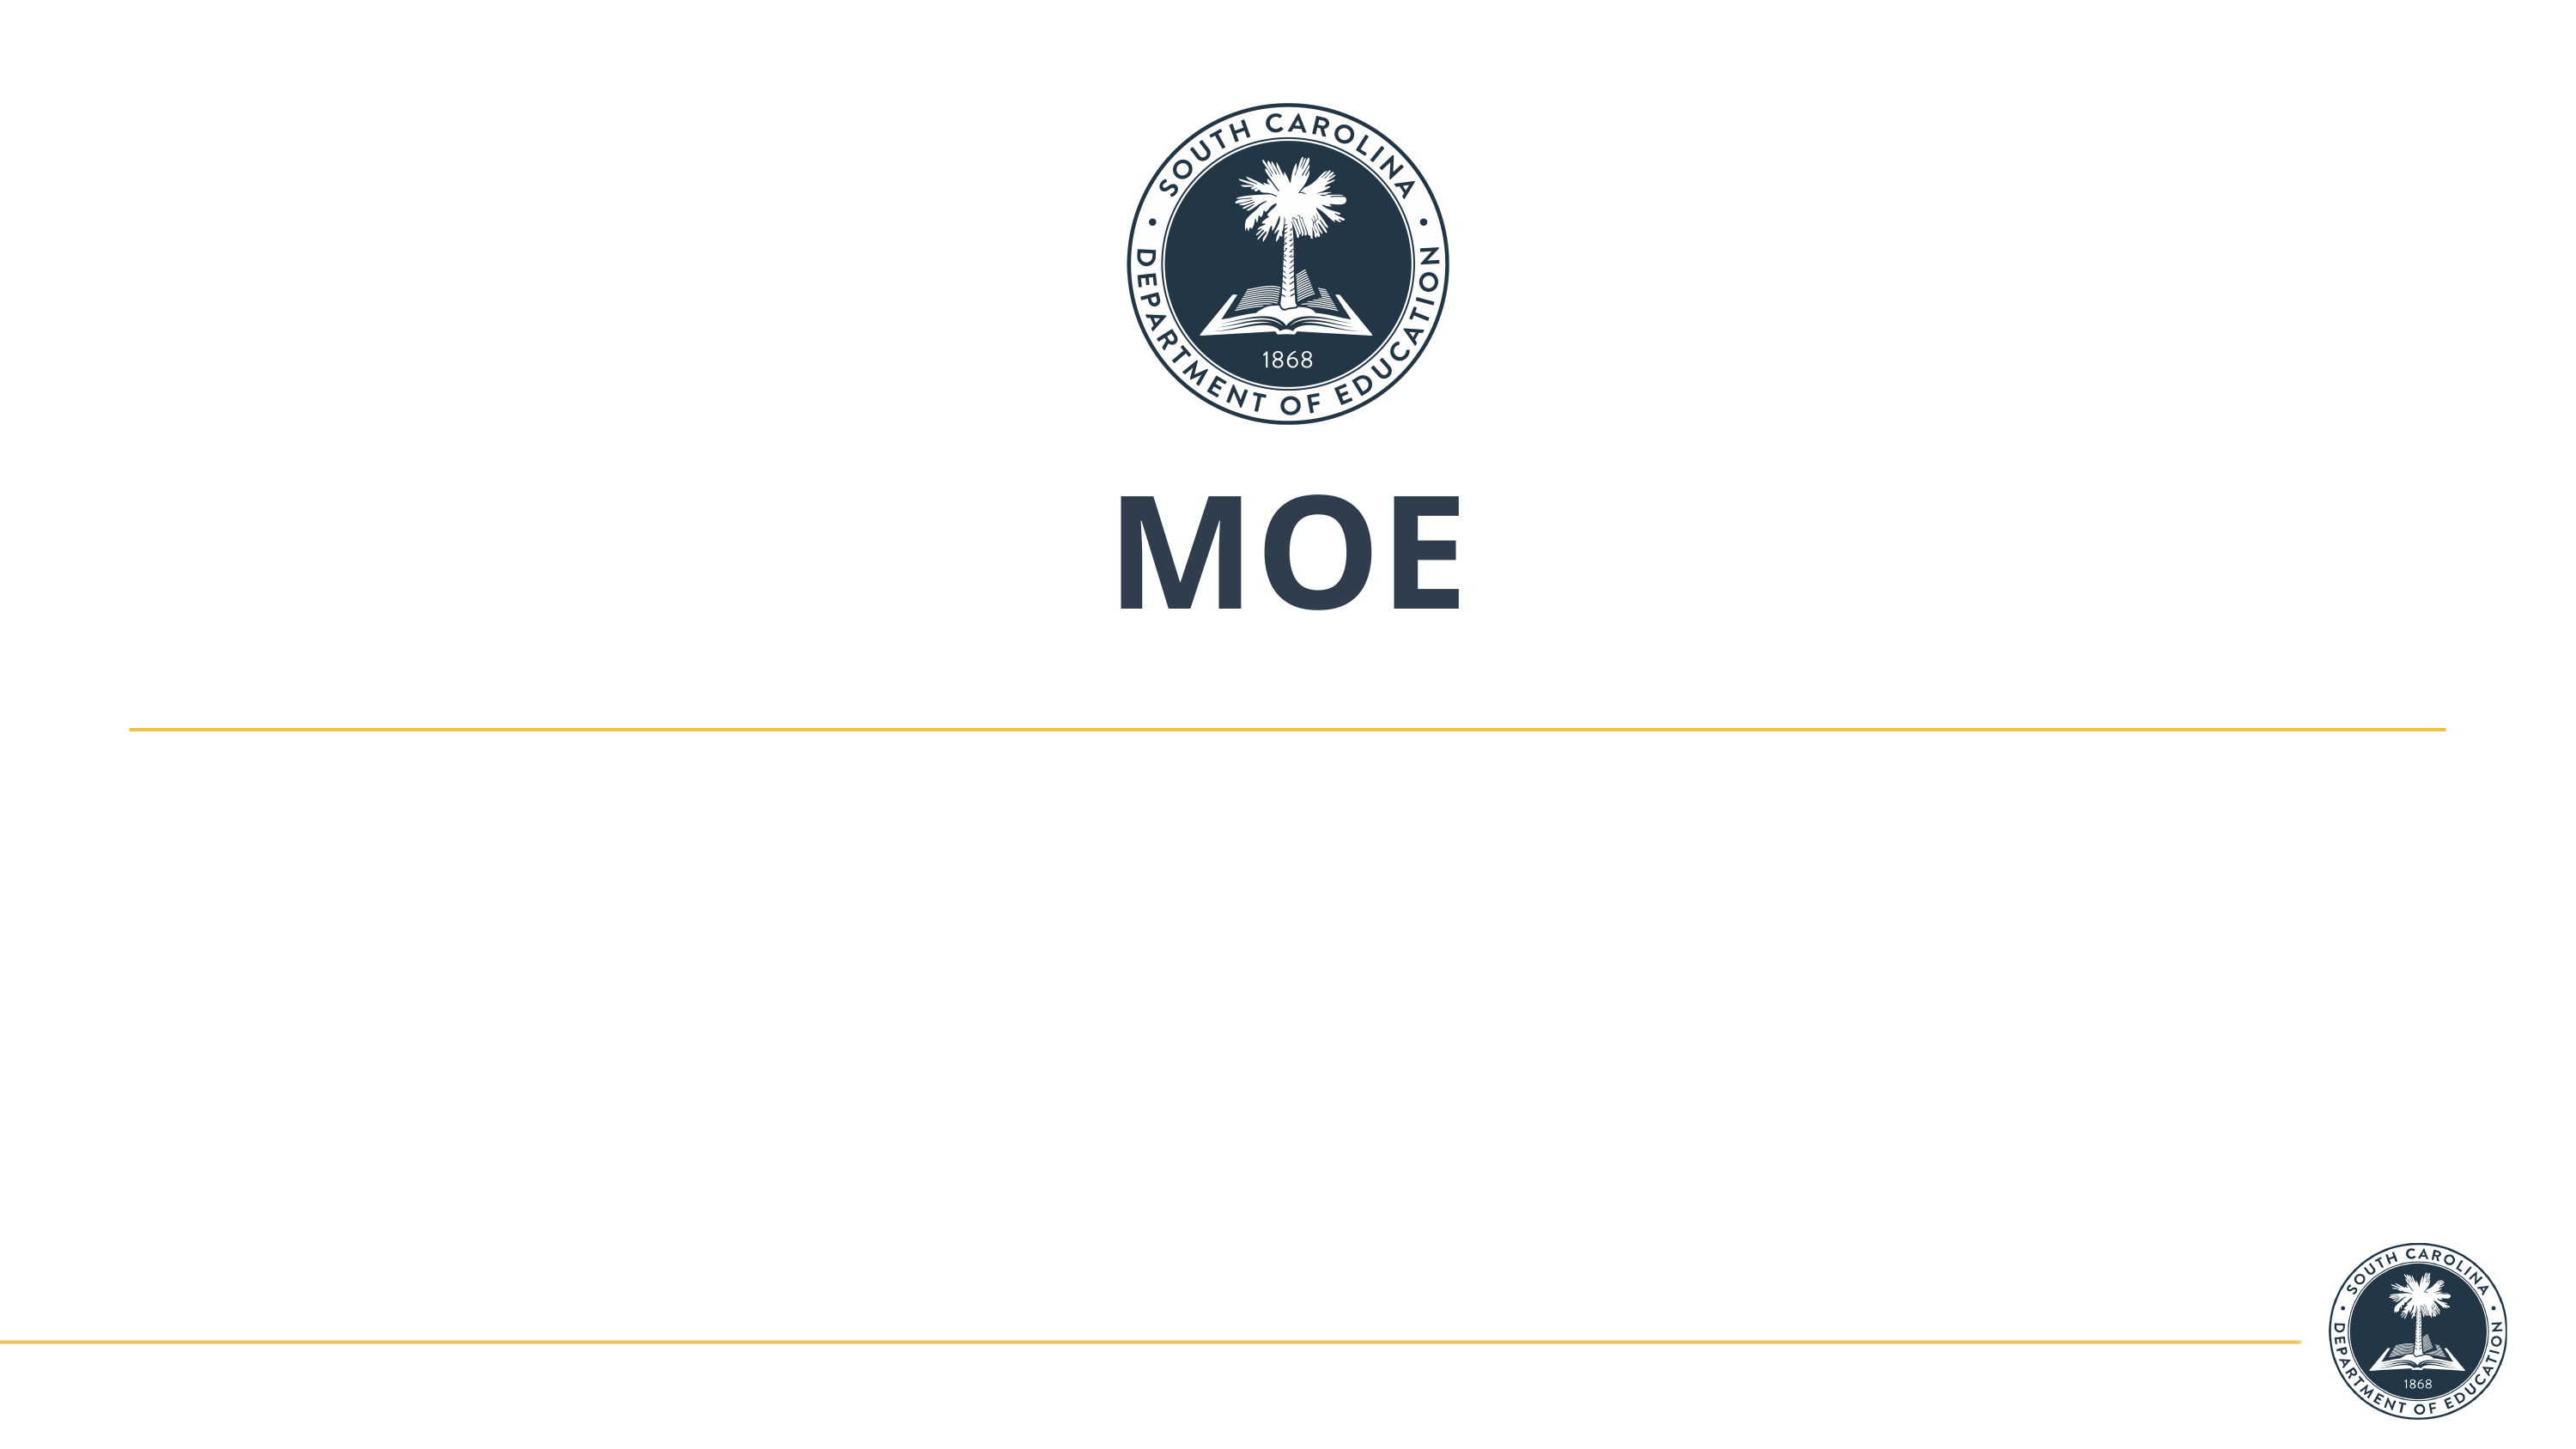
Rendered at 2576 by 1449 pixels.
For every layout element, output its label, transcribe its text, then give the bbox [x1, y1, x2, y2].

picture [129, 728, 2447, 731]
picture [2329, 1243, 2507, 1420]
picture [1127, 103, 1449, 425]
title MOE [129, 449, 2447, 643]
